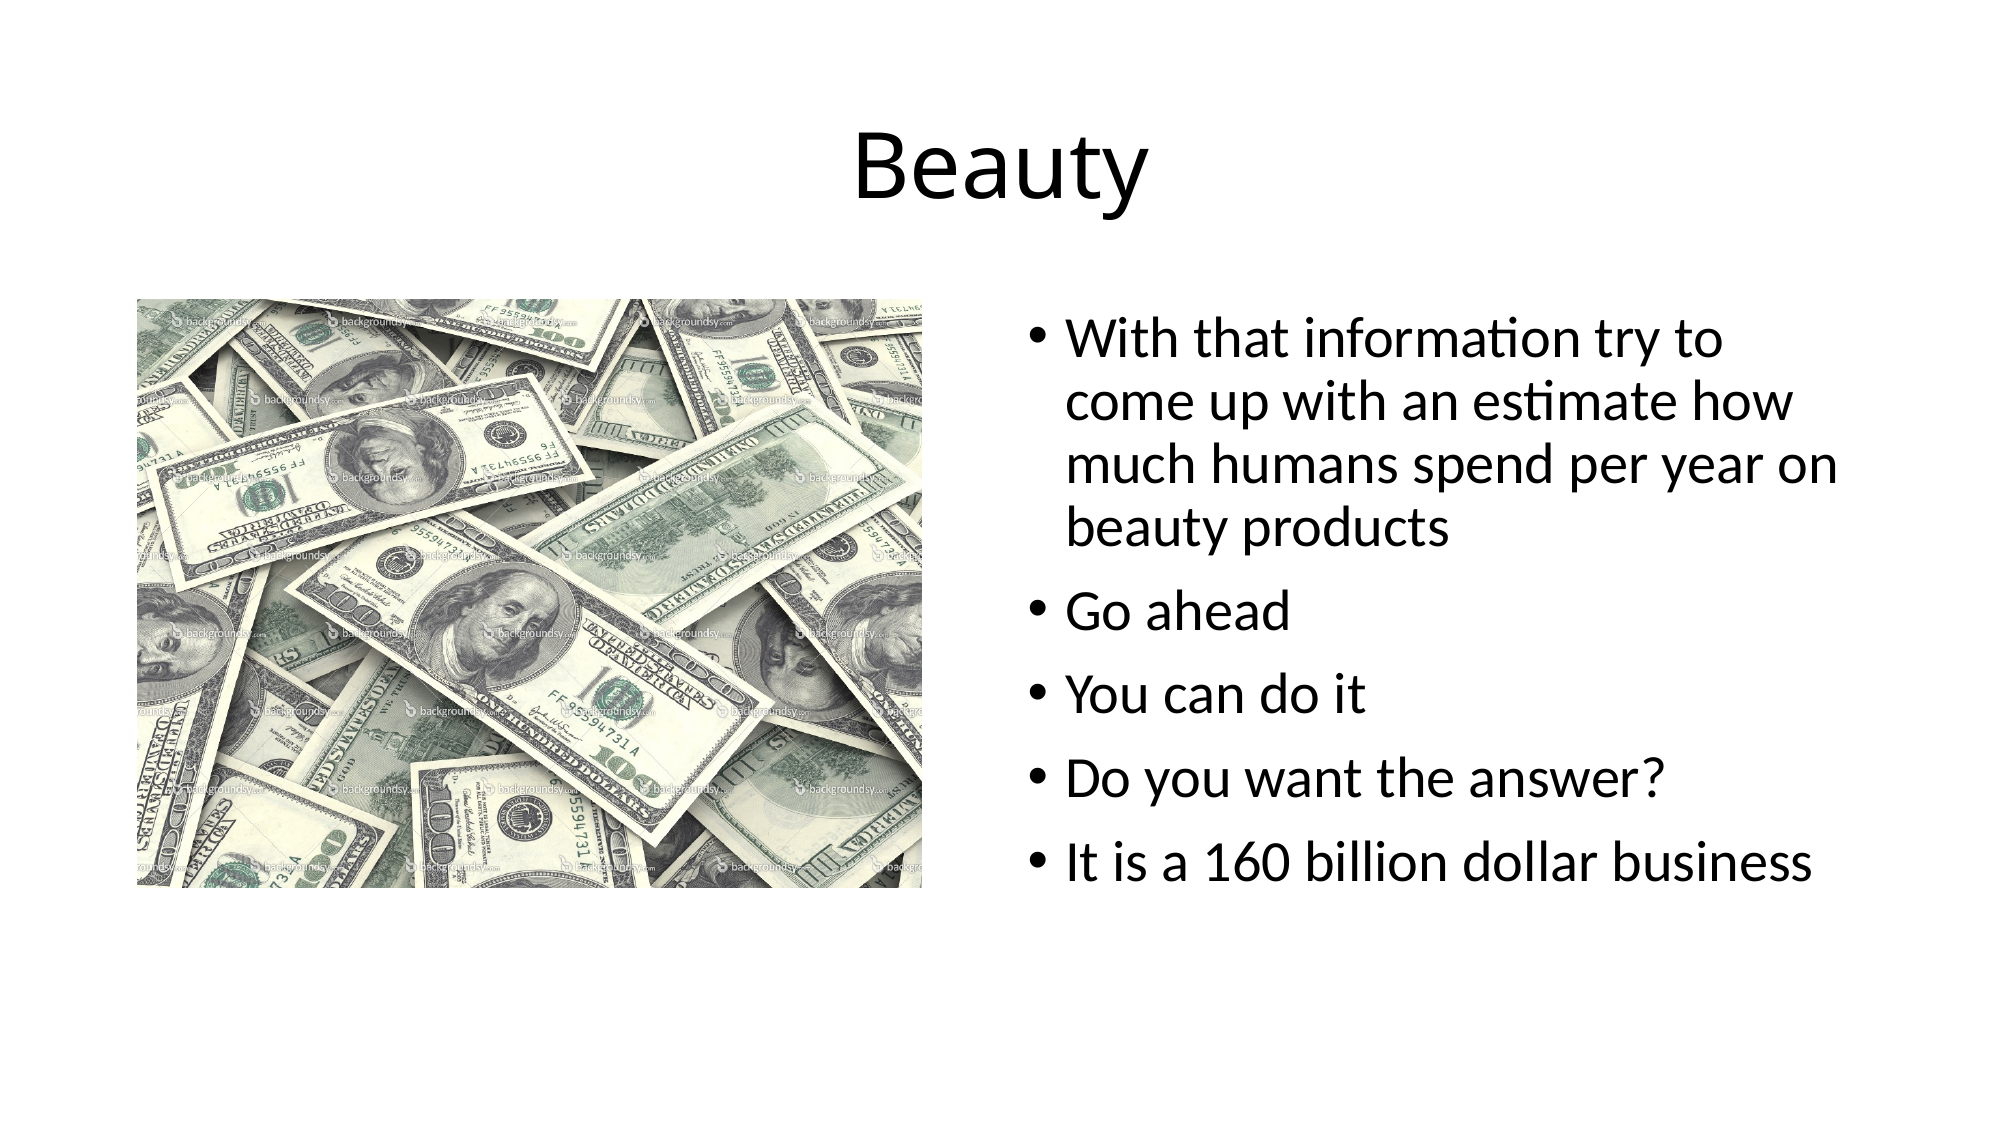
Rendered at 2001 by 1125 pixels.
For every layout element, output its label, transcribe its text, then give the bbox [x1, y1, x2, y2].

list With that information try to come up with an estimate how much humans spend per year on beauty products Go ahead You can do it Do you want the answer? It is a 160 billion dollar business [1012, 299, 1863, 1014]
title Beauty [137, 59, 1863, 278]
picture [137, 299, 922, 888]
